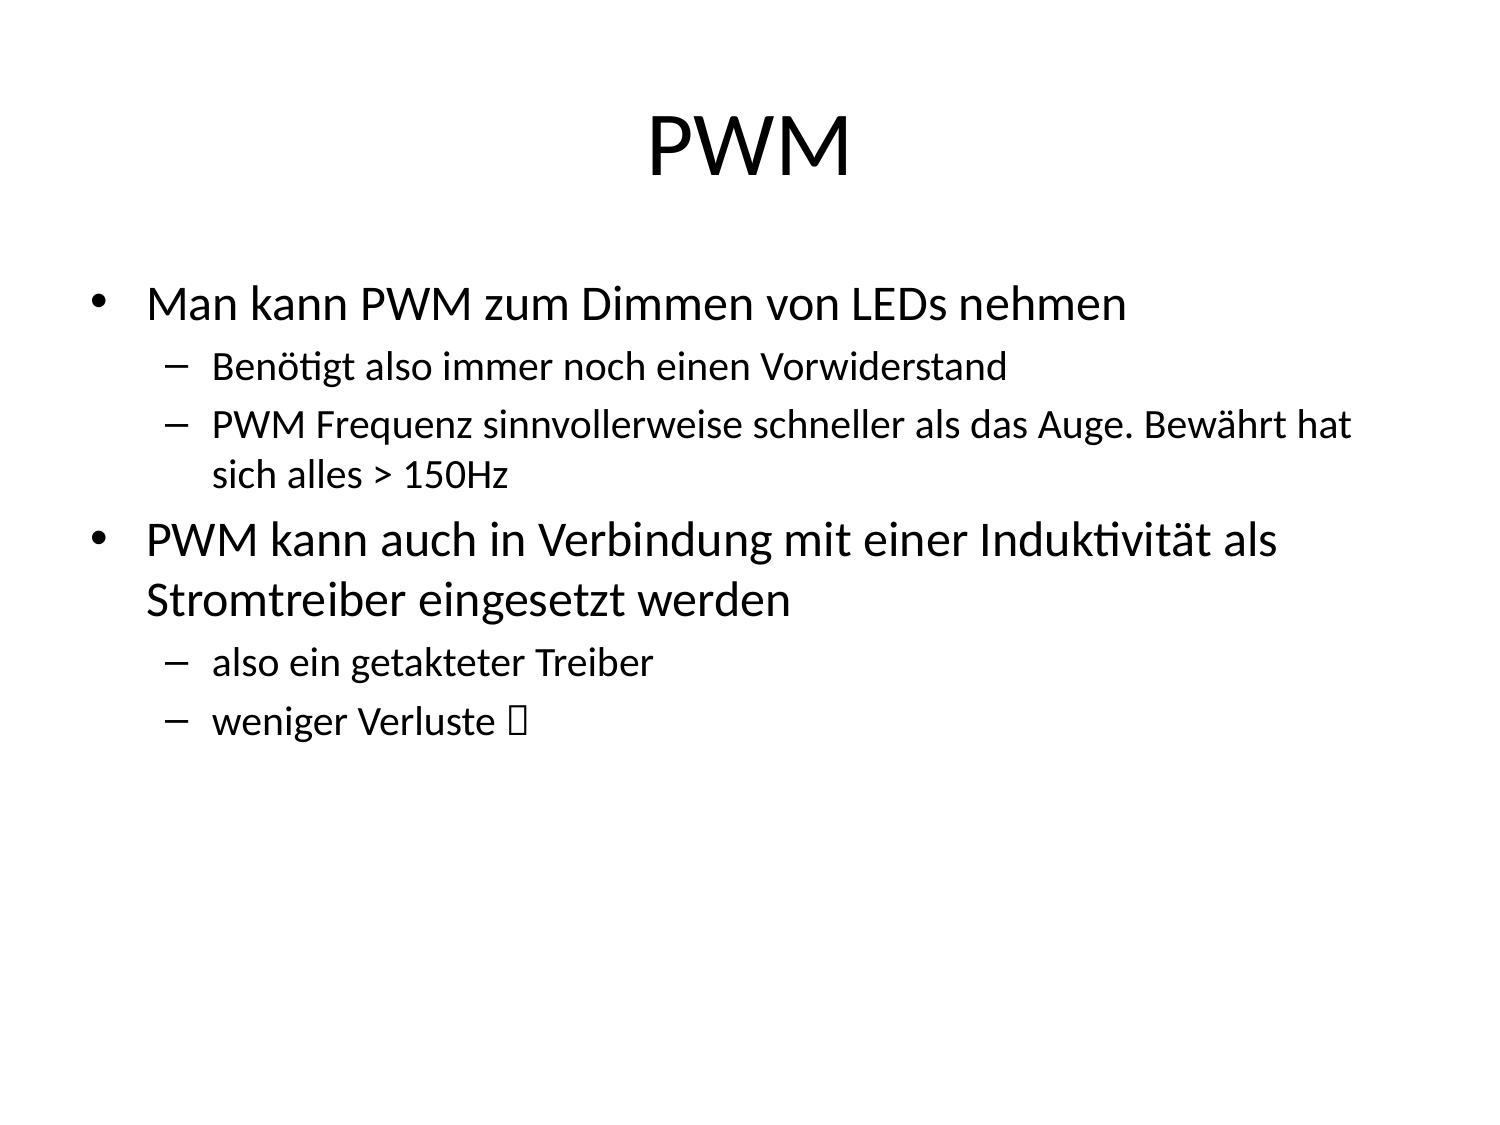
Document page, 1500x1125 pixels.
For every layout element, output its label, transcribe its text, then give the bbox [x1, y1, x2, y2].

title PWM [75, 45, 1425, 233]
list Man kann PWM zum Dimmen von LEDs nehmen Benötigt also immer noch einen Vorwiderstand PWM Frequenz sinnvollerweise schneller als das Auge. Bewährt hat sich alles > 150Hz PWM kann auch in Verbindung mit einer Induktivität als Stromtreiber eingesetzt werden also ein getakteter Treiber weniger Verluste  [75, 262, 1425, 1005]
